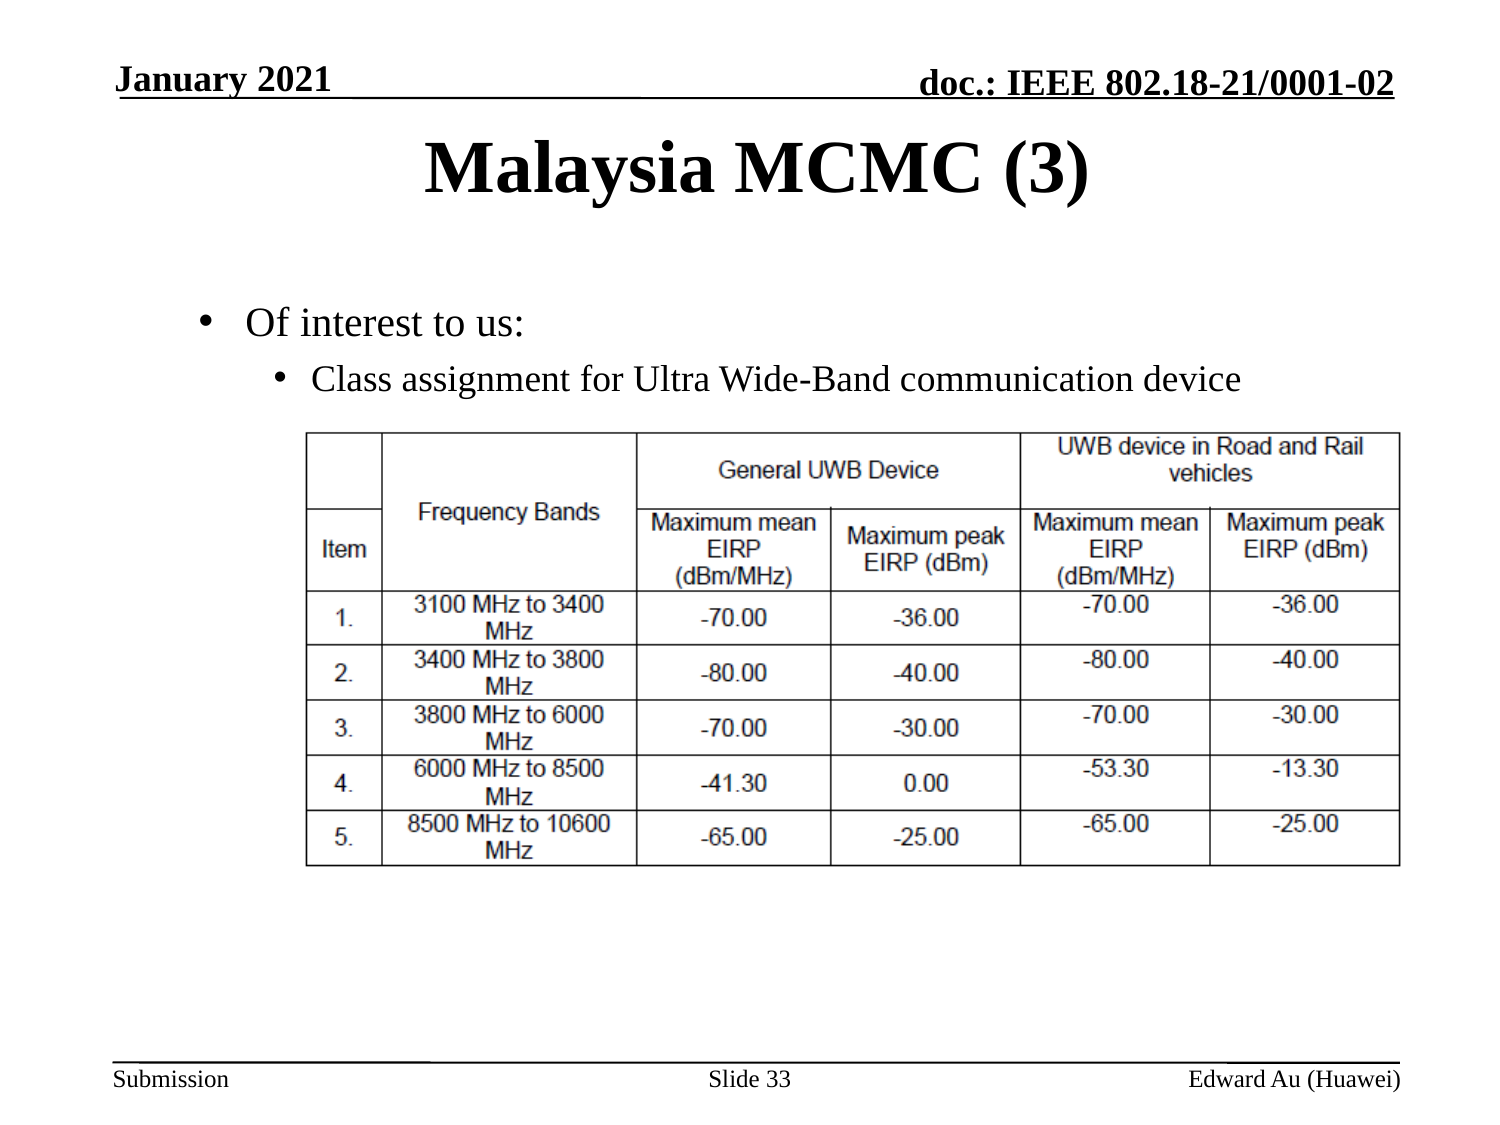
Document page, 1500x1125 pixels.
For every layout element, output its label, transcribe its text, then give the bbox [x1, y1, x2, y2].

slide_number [114, 54, 493, 100]
list Of interest to us: Class assignment for Ultra Wide-Band communication device [108, 287, 1363, 1063]
slide_number Slide 33 [699, 1063, 800, 1123]
picture [302, 421, 1407, 873]
footer Edward Au (Huawei) [902, 1061, 1402, 1093]
title Malaysia MCMC (3) [120, 99, 1396, 226]
